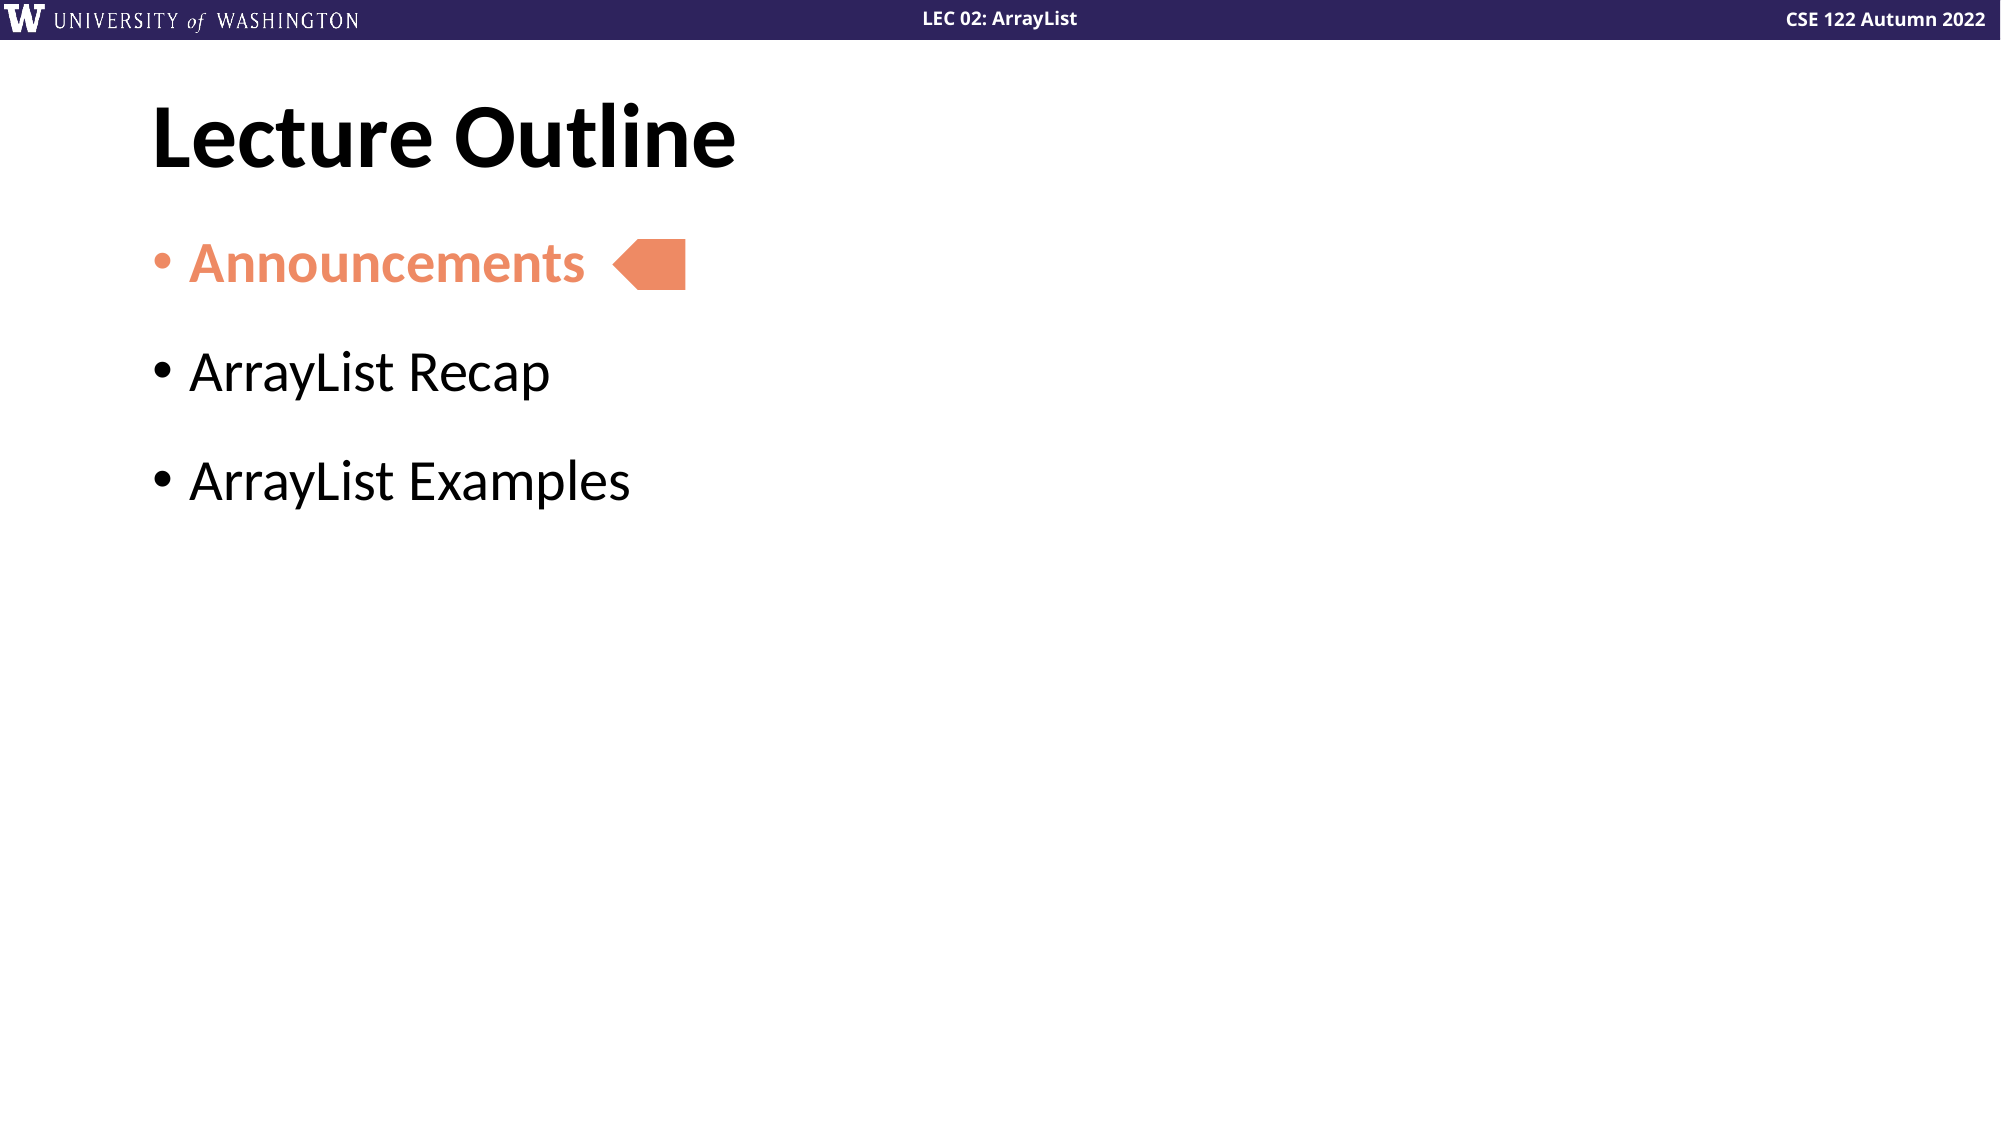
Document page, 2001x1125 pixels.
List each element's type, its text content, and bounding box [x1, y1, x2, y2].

list Announcements ArrayList Recap ArrayList Examples [137, 224, 1863, 1014]
text_box [610, 238, 687, 291]
picture [4, 4, 358, 33]
title Lecture Outline [137, 74, 1863, 200]
